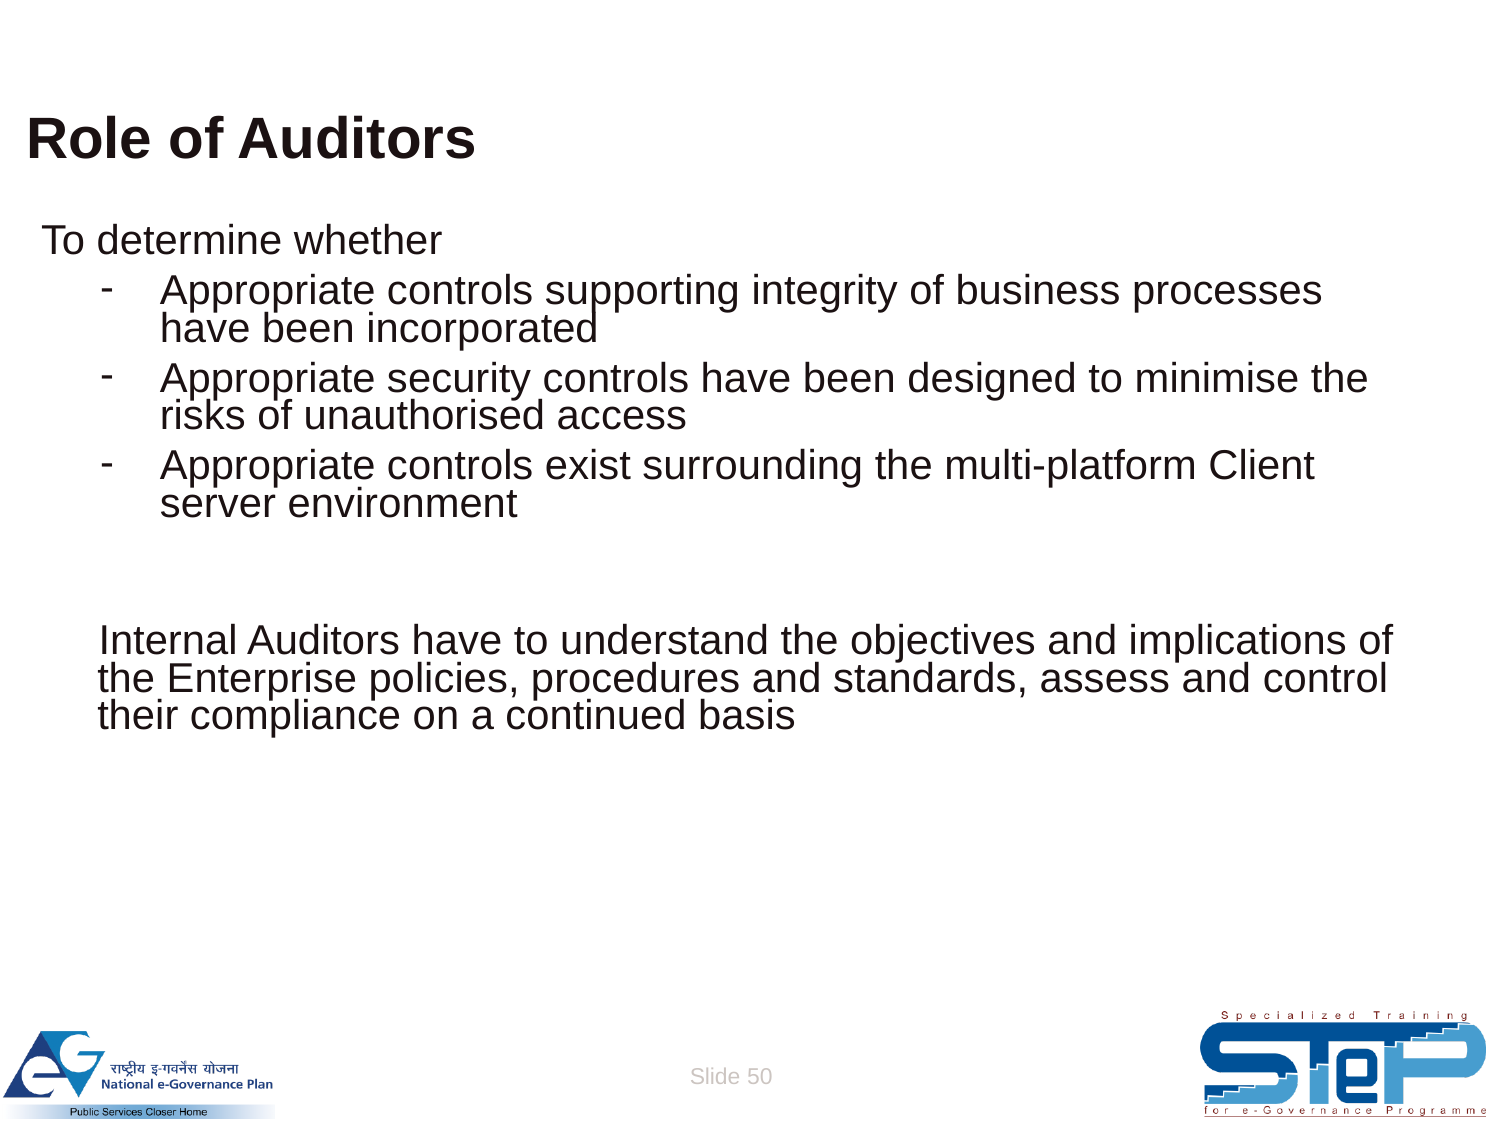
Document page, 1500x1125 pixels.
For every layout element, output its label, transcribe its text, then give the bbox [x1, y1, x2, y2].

title Role of Auditors [26, 99, 1472, 224]
list To determine whether Appropriate controls supporting integrity of business processes have been incorporated Appropriate security controls have been designed to minimise the risks of unauthorised access Appropriate controls exist surrounding the multi-platform Client server environment Internal Auditors have to understand the objectives and implications of the Enterprise policies, procedures and standards, assess and control their compliance on a continued basis [40, 224, 1413, 1043]
picture [1200, 1011, 1486, 1117]
picture [2, 1031, 275, 1119]
